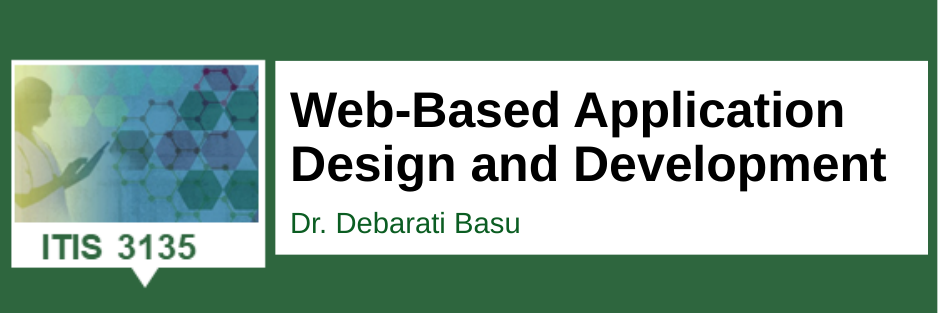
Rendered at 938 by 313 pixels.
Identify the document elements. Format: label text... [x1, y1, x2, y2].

picture [0, 0, 276, 313]
text_box Web-Based Application Design and Development [276, 77, 929, 200]
text_box Dr. Debarati Basu [276, 201, 813, 248]
text_box [276, 200, 929, 256]
text_box [276, 0, 938, 313]
text_box [276, 60, 929, 77]
